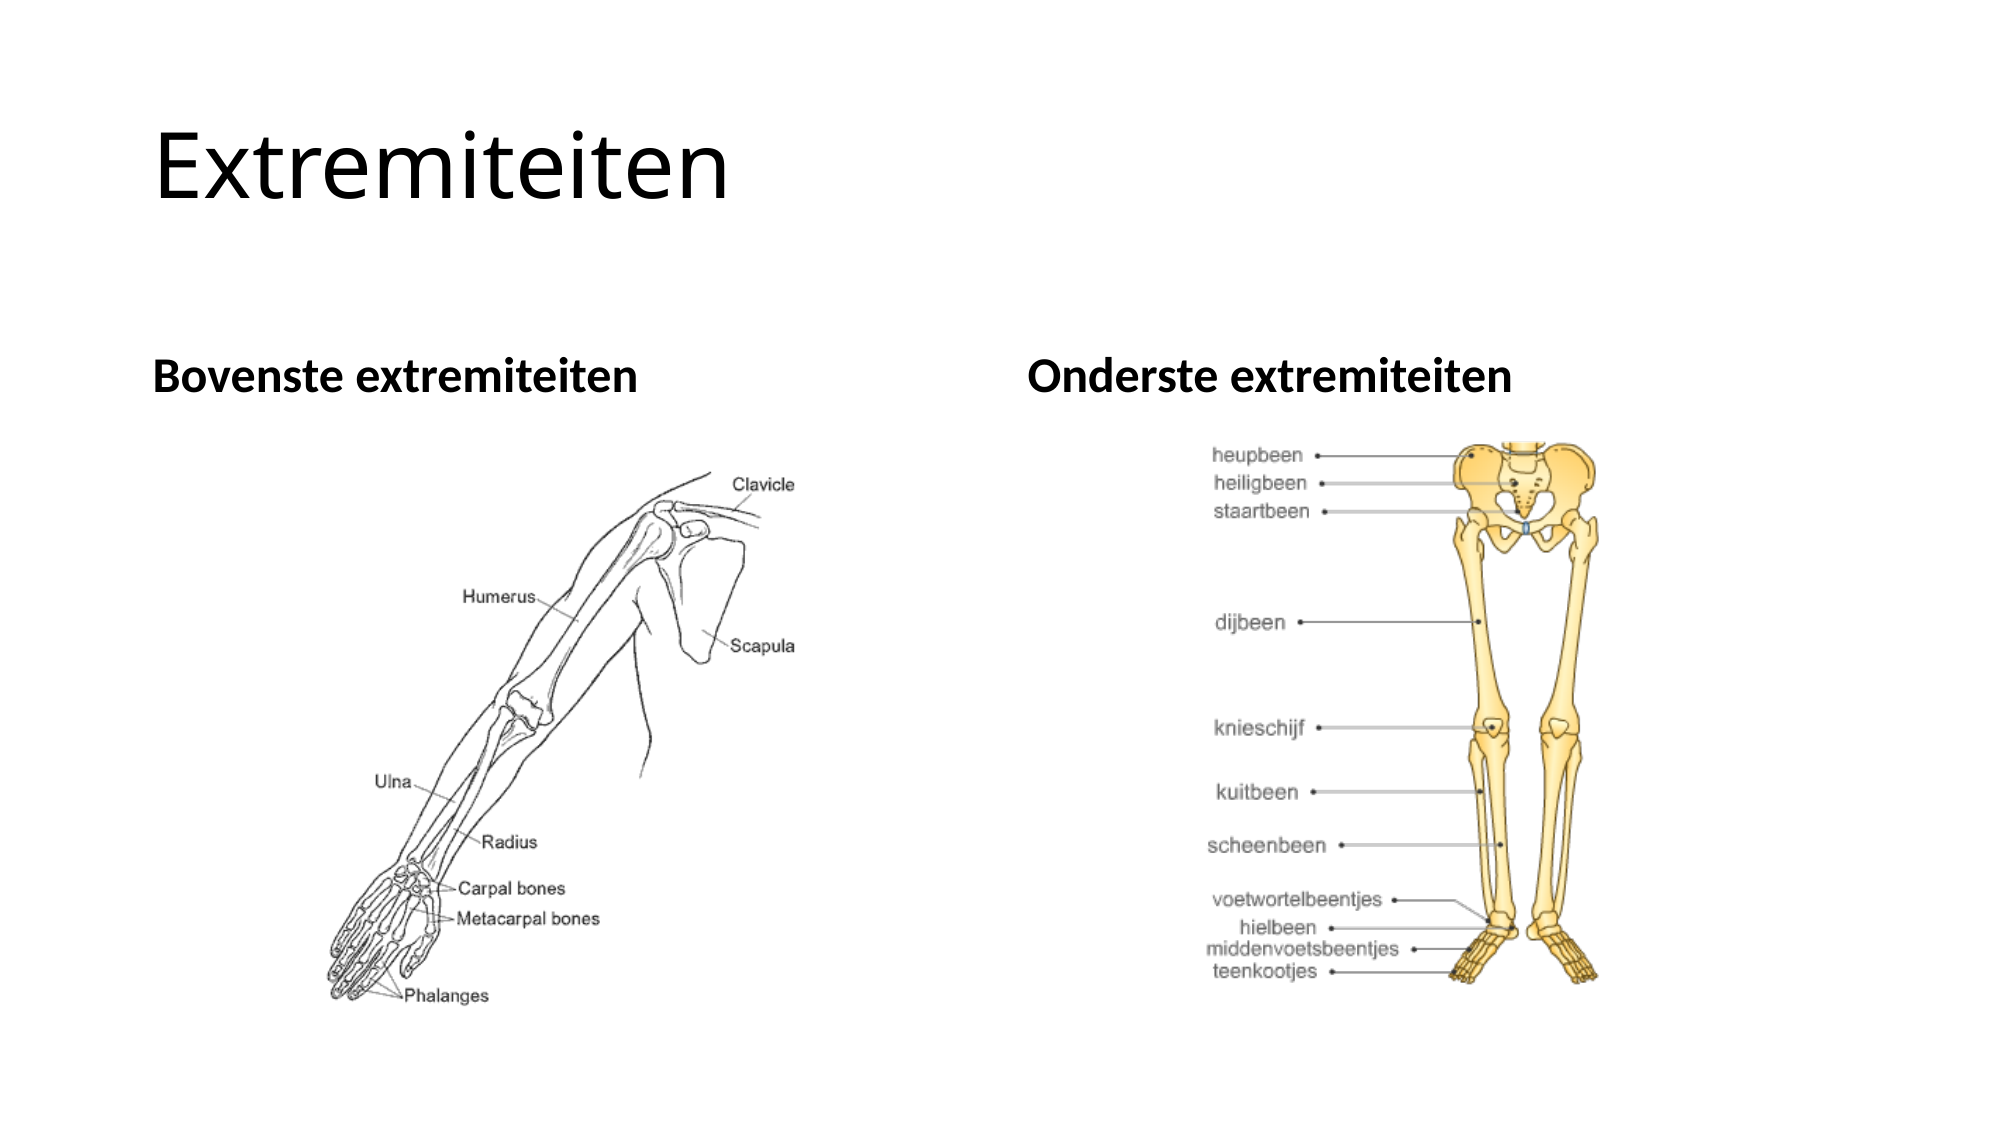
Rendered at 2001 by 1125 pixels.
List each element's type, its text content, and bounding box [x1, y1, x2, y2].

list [1204, 440, 1671, 986]
list Bovenste extremiteiten [137, 275, 984, 411]
list Onderste extremiteiten [1012, 275, 1863, 411]
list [314, 410, 807, 1016]
title Extremiteiten [137, 59, 1863, 278]
